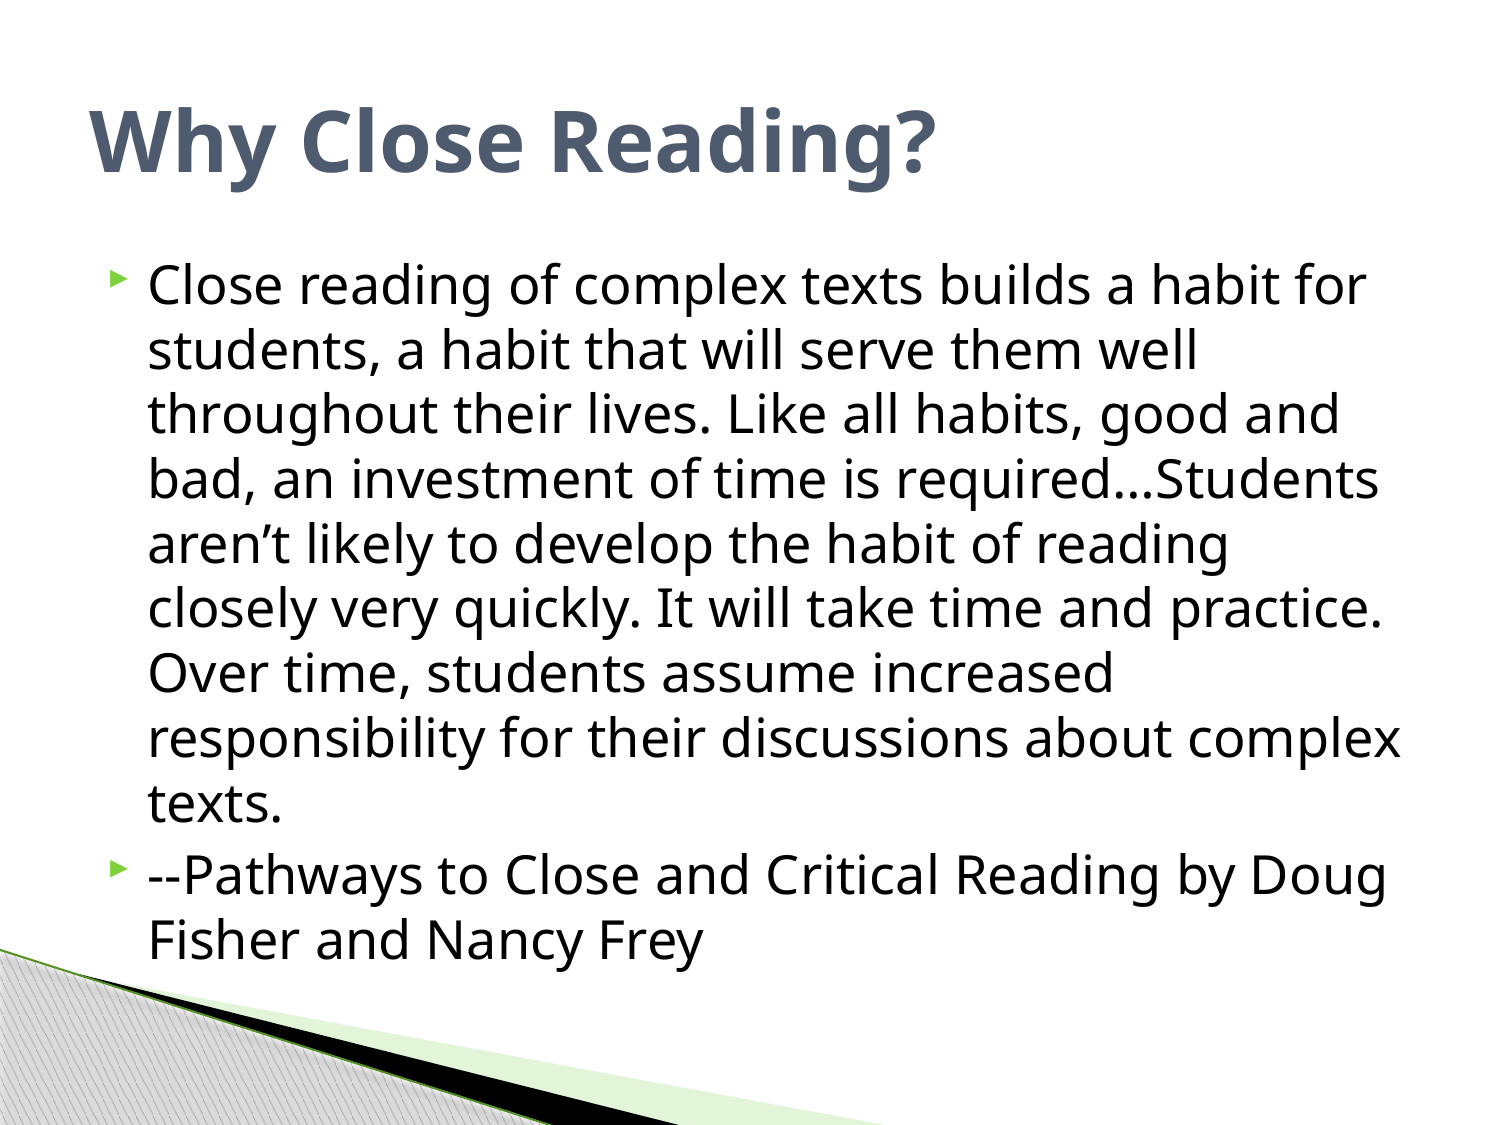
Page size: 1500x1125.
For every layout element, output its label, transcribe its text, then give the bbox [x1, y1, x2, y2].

list Close reading of complex texts builds a habit for students, a habit that will serve them well throughout their lives. Like all habits, good and bad, an investment of time is required…Students aren’t likely to develop the habit of reading closely very quickly. It will take time and practice. Over time, students assume increased responsibility for their discussions about complex texts. --Pathways to Close and Critical Reading by Doug Fisher and Nancy Frey [75, 243, 1425, 986]
title Why Close Reading? [75, 45, 1425, 233]
